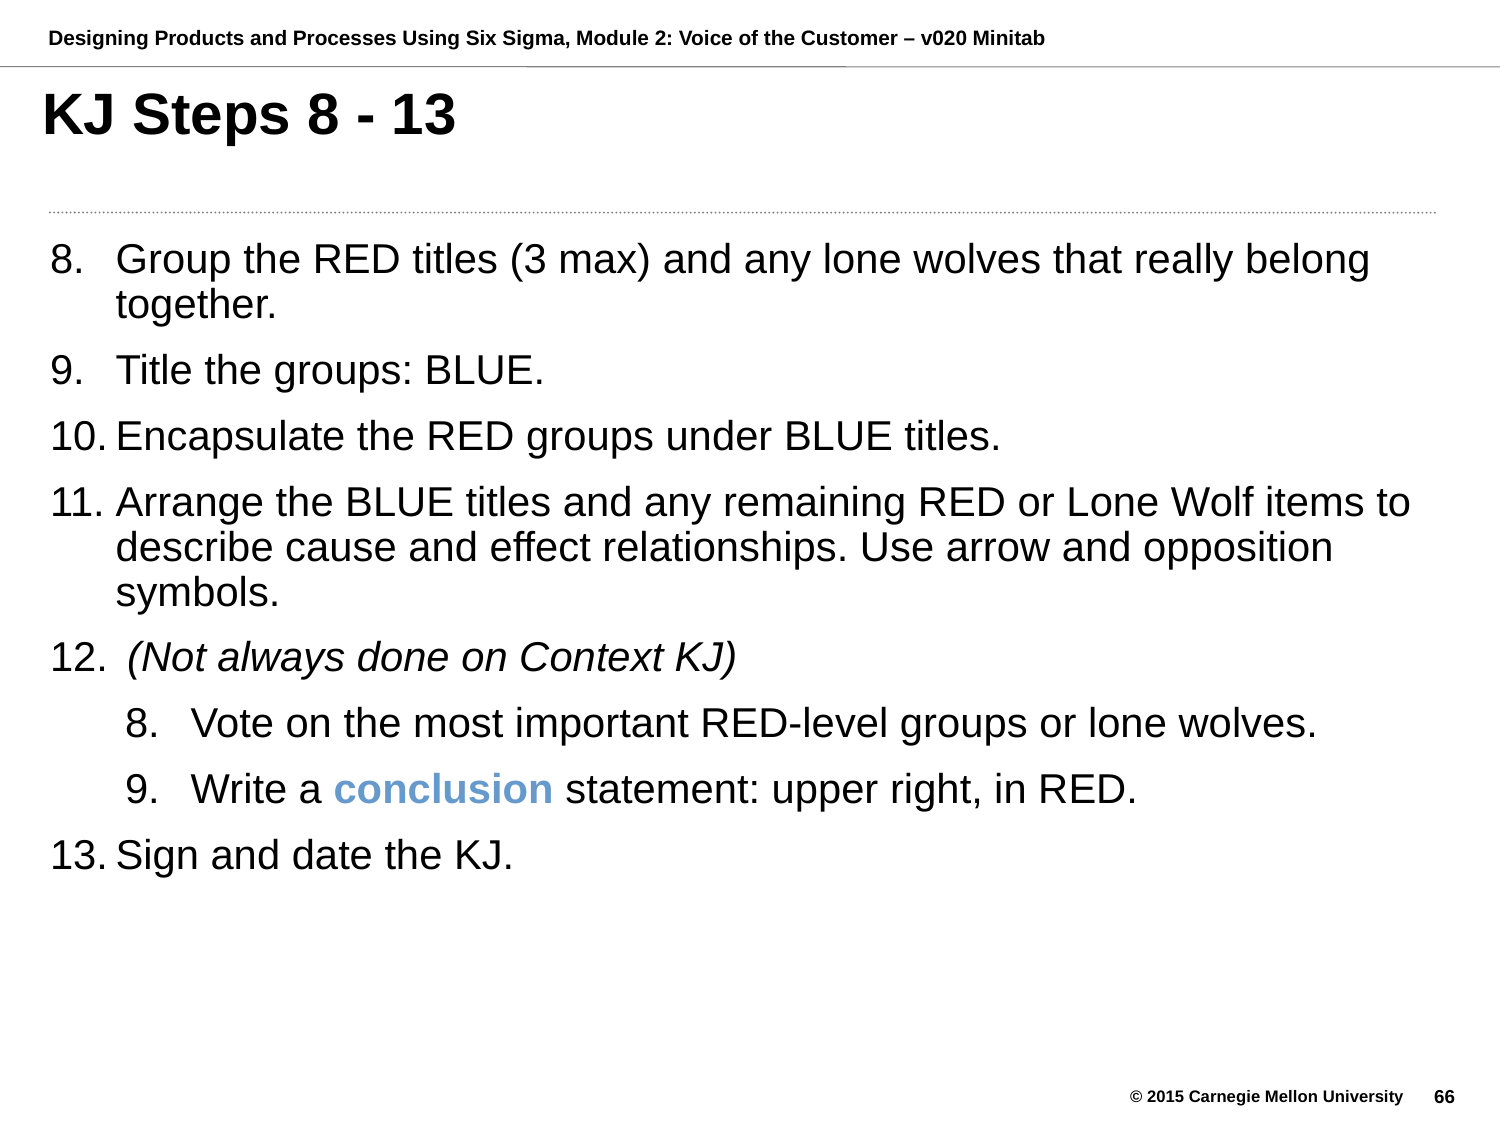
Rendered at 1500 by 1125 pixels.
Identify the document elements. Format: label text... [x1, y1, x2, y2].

title KJ Steps 8 - 13 [42, 89, 1438, 146]
list Group the RED titles (3 max) and any lone wolves that really belong together. Title the groups: BLUE. Encapsulate the RED groups under BLUE titles. Arrange the BLUE titles and any remaining RED or Lone Wolf items to describe cause and effect relationships. Use arrow and opposition symbols. (Not always done on Context KJ) Vote on the most important RED-level groups or lone wolves. Write a conclusion statement: upper right, in RED. Sign and date the KJ. [50, 237, 1437, 1000]
